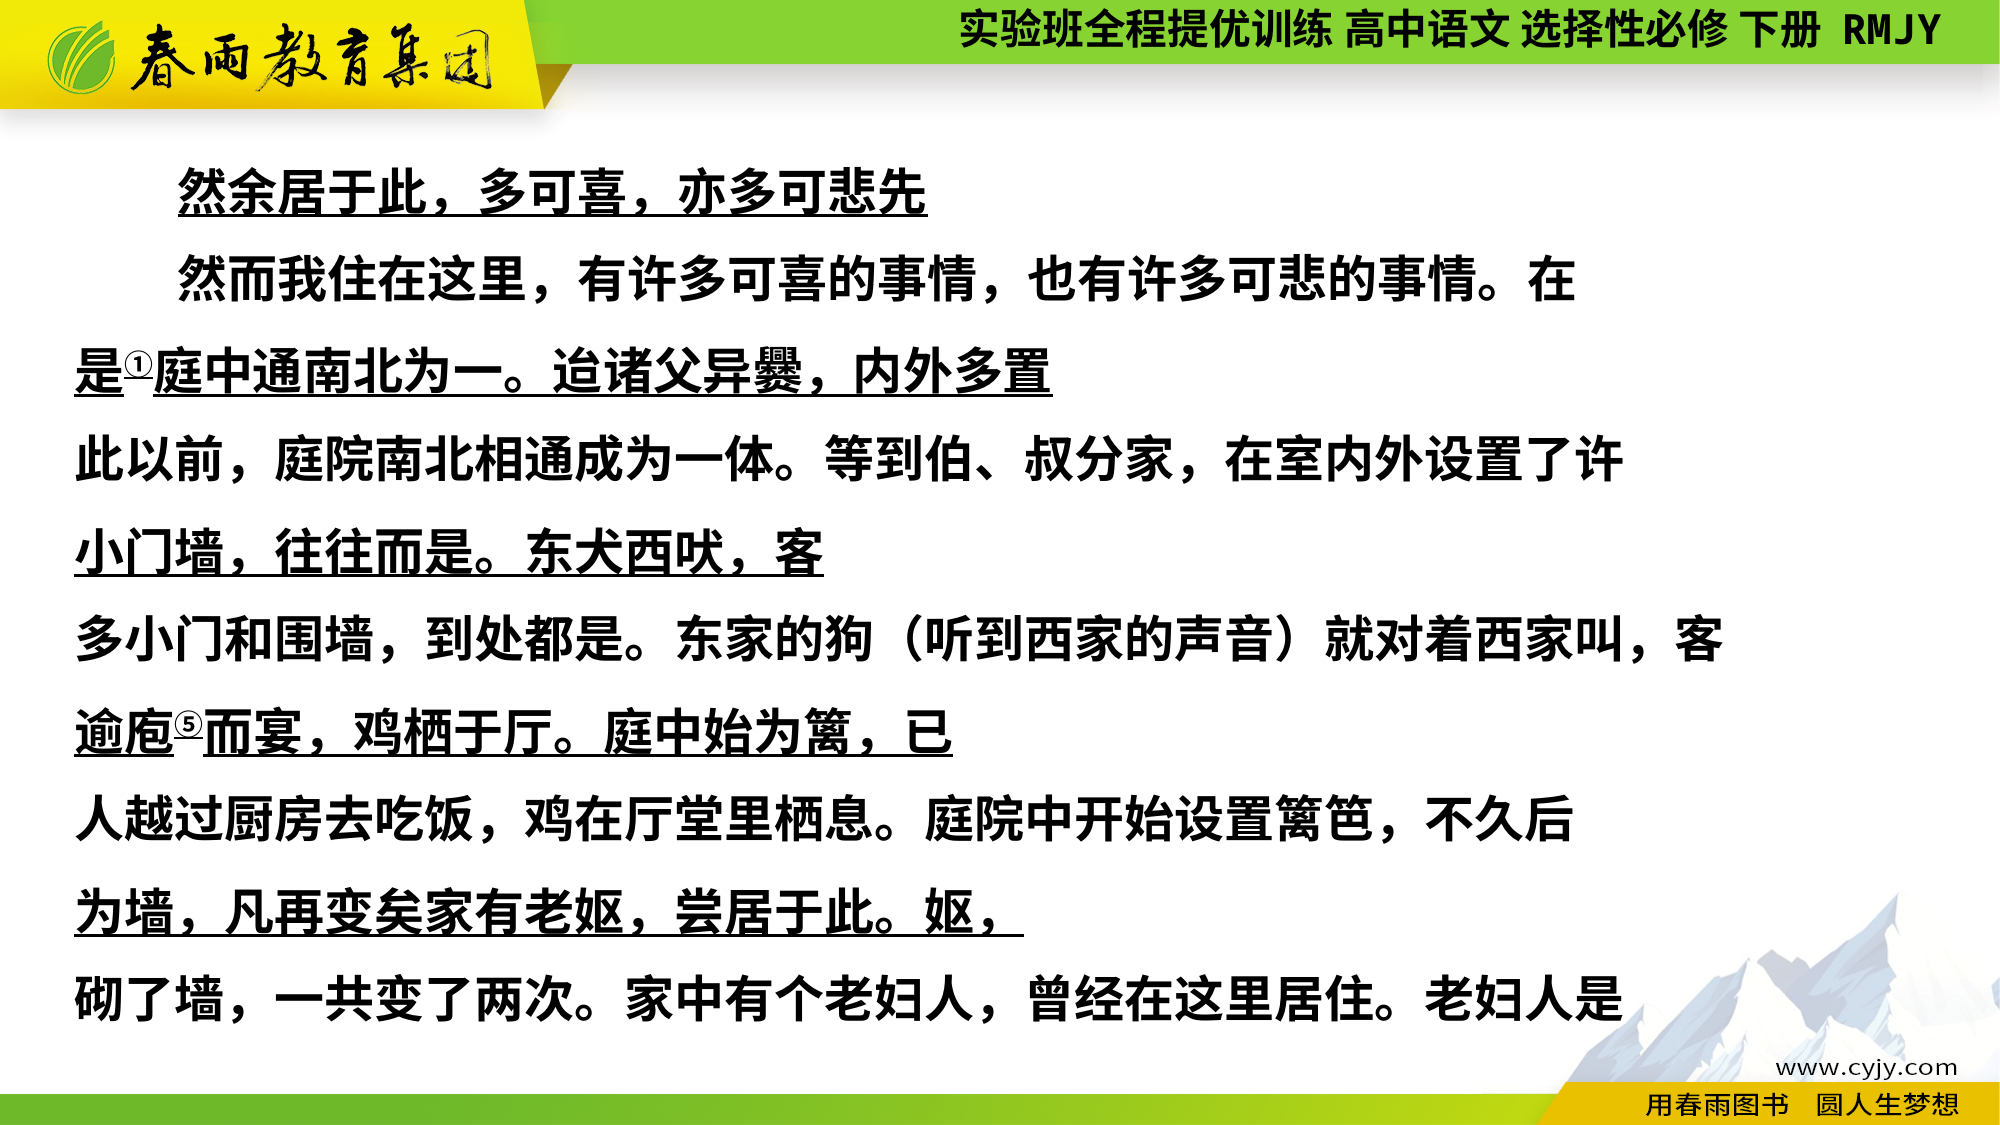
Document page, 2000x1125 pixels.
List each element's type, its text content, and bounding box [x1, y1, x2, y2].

text_box 然而我住在这里，有许多可喜的事情，也有许多可悲的事情。在 此以前，庭院南北相通成为一体。等到伯、叔分家，在室内外设置了许 多小门和围墙，到处都是。东家的狗（听到西家的声音）就对着西家叫，客 人越过厨房去吃饭，鸡在厅堂里栖息。庭院中开始设置篱笆，不久后 砌了墙，一共变了两次。家中有个老妇人，曾经在这里居住。老妇人是 [59, 209, 1944, 1035]
picture [0, 0, 2000, 1125]
